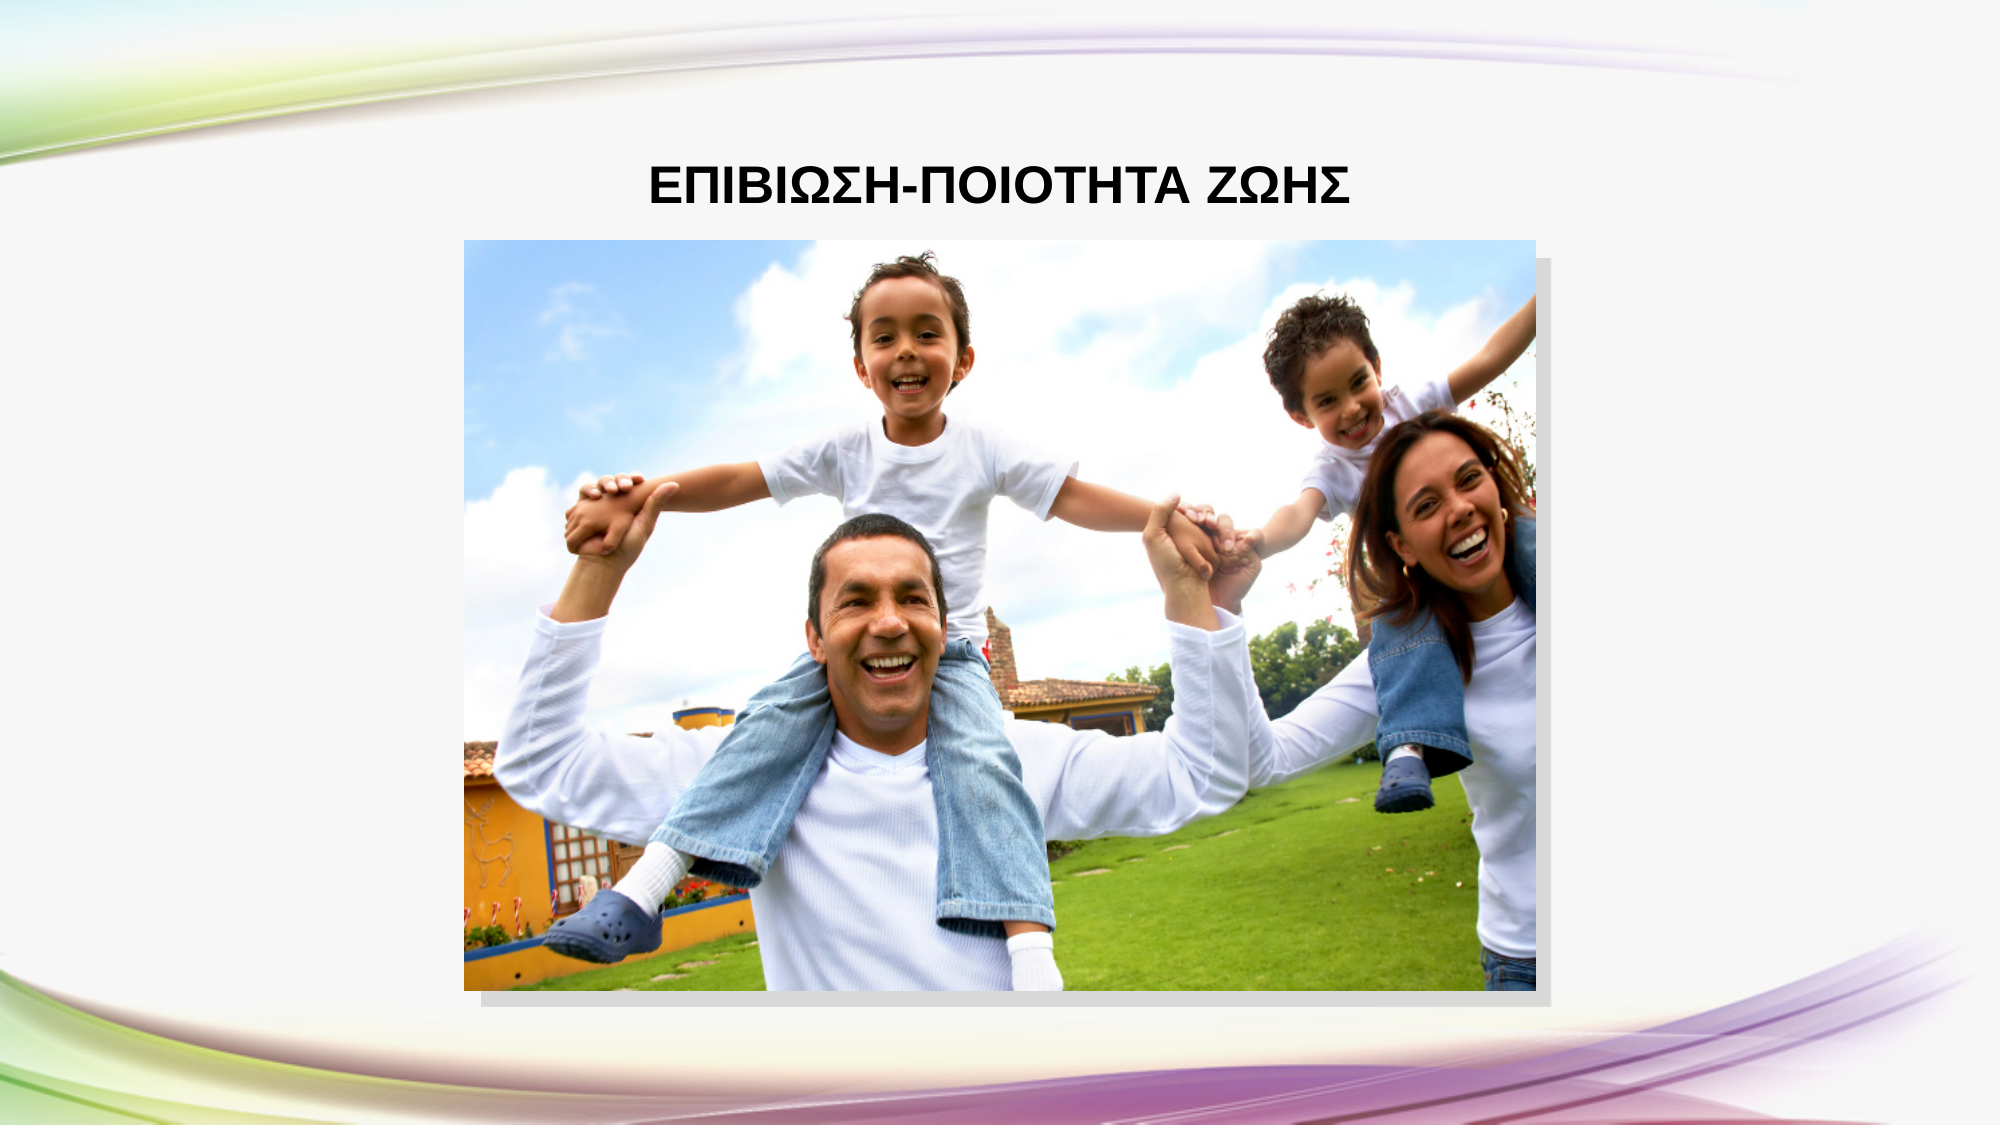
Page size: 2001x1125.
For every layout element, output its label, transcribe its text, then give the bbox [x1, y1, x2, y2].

picture [0, 0, 2001, 1125]
text_box ΕΠΙΒΙΩΣΗ-ΠΟΙΟΤΗΤΑ ΖΩΗΣ [249, 140, 1751, 215]
